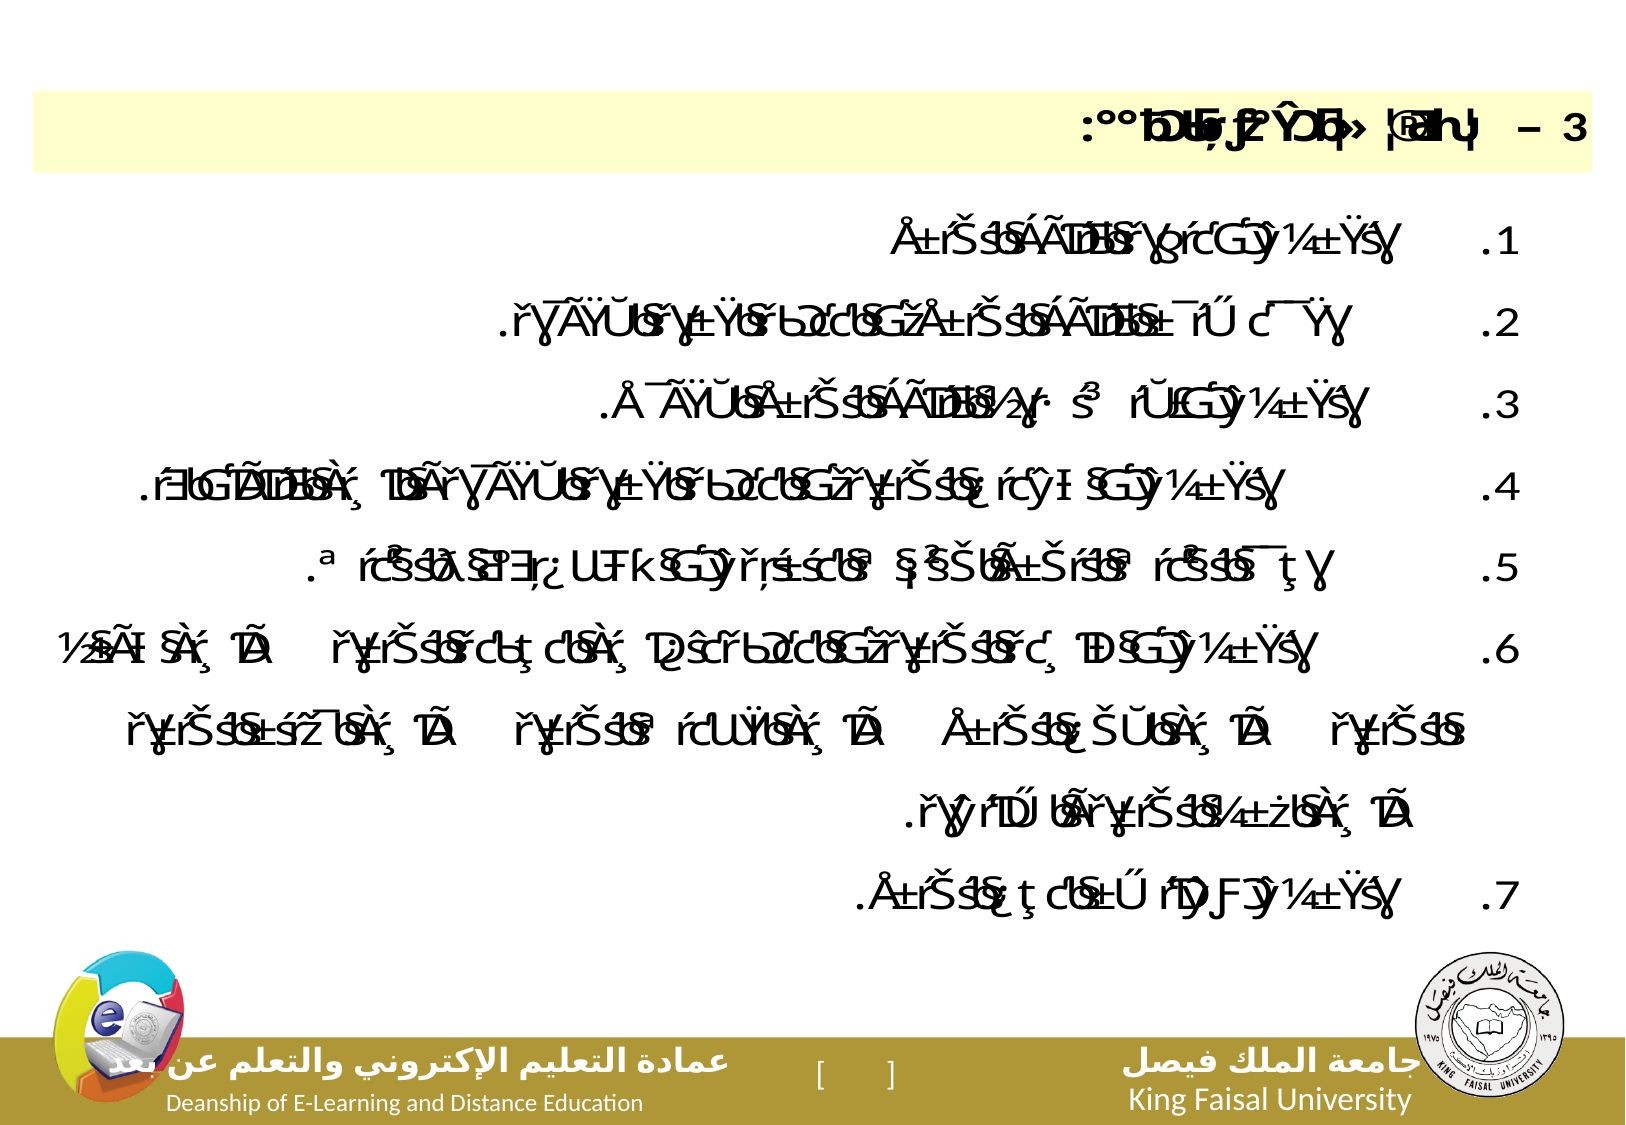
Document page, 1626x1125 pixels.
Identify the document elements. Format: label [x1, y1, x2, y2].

picture [32, 54, 1593, 941]
picture [1412, 949, 1567, 1100]
picture [170, 1097, 178, 1104]
picture [50, 949, 188, 1104]
